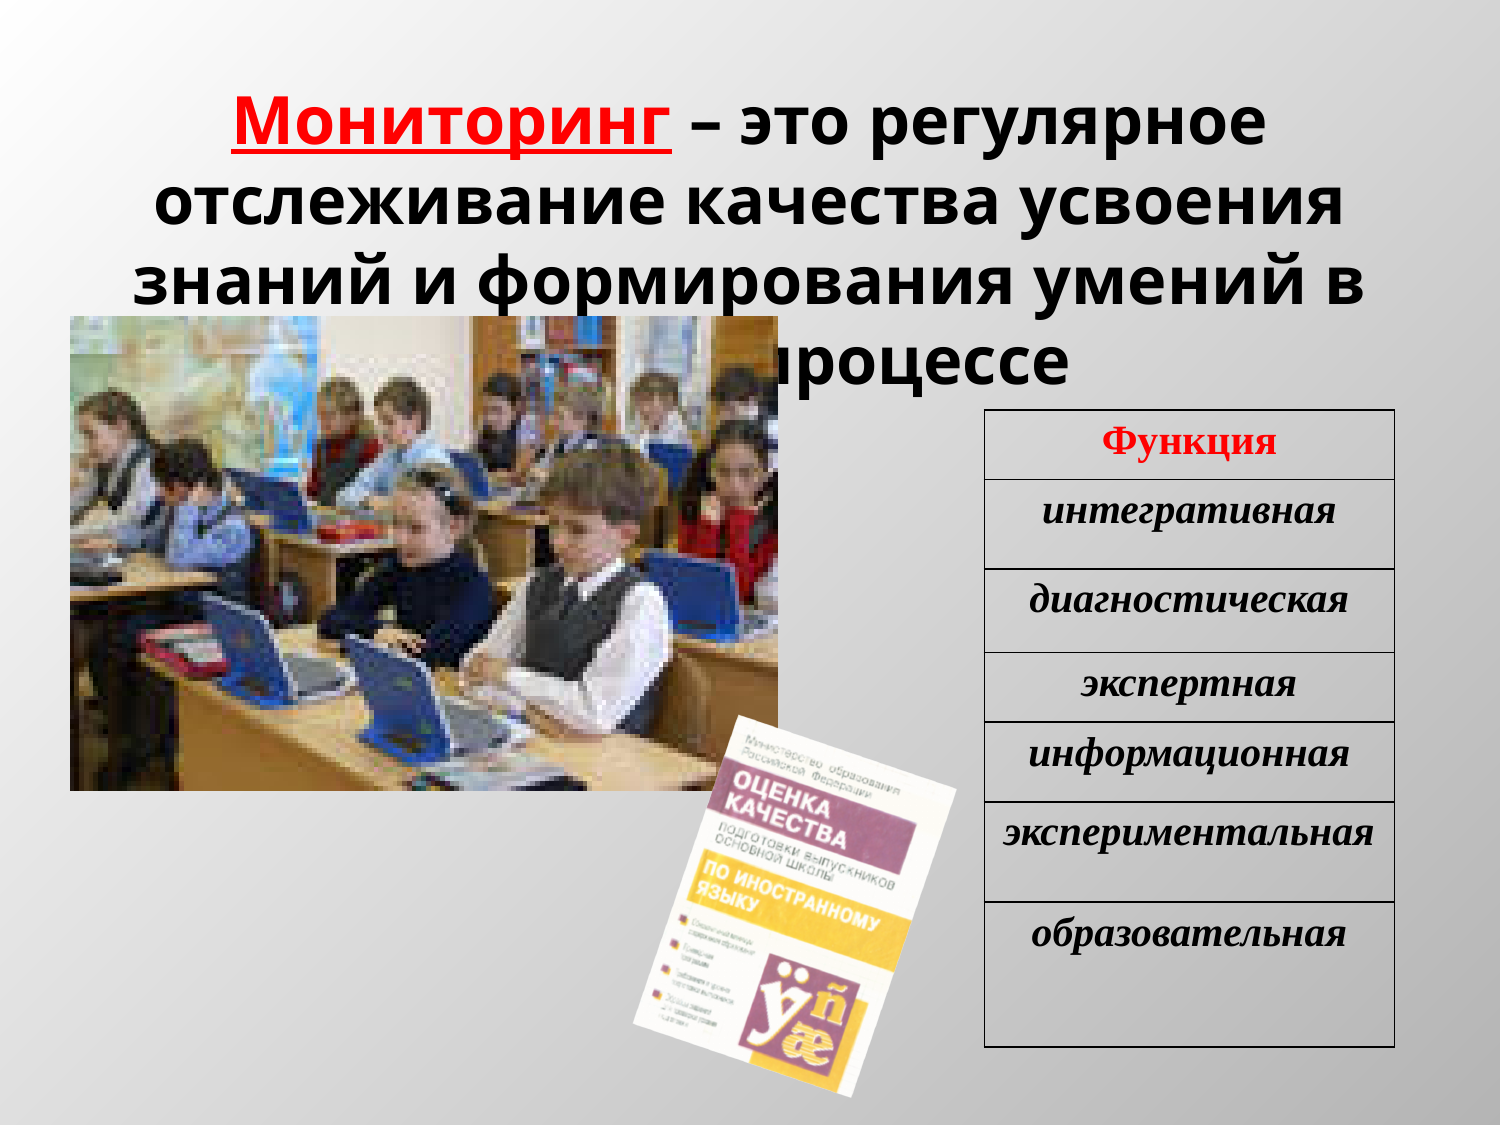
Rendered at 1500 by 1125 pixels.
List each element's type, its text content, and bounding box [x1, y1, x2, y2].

table_cell экспертная [985, 653, 1394, 721]
table_cell информационная [985, 723, 1394, 801]
table_cell образовательная [998, 903, 1394, 1046]
picture [70, 316, 958, 1097]
table_cell экспериментальная [985, 803, 1394, 901]
table_cell диагностическая [985, 570, 1394, 652]
text_box Мониторинг – это регулярное отслеживание качества усвоения знаний и формирования умений в учебном процессе [58, 70, 1442, 405]
table_header Функция [985, 411, 1394, 479]
table_cell интегративная [985, 480, 1394, 568]
